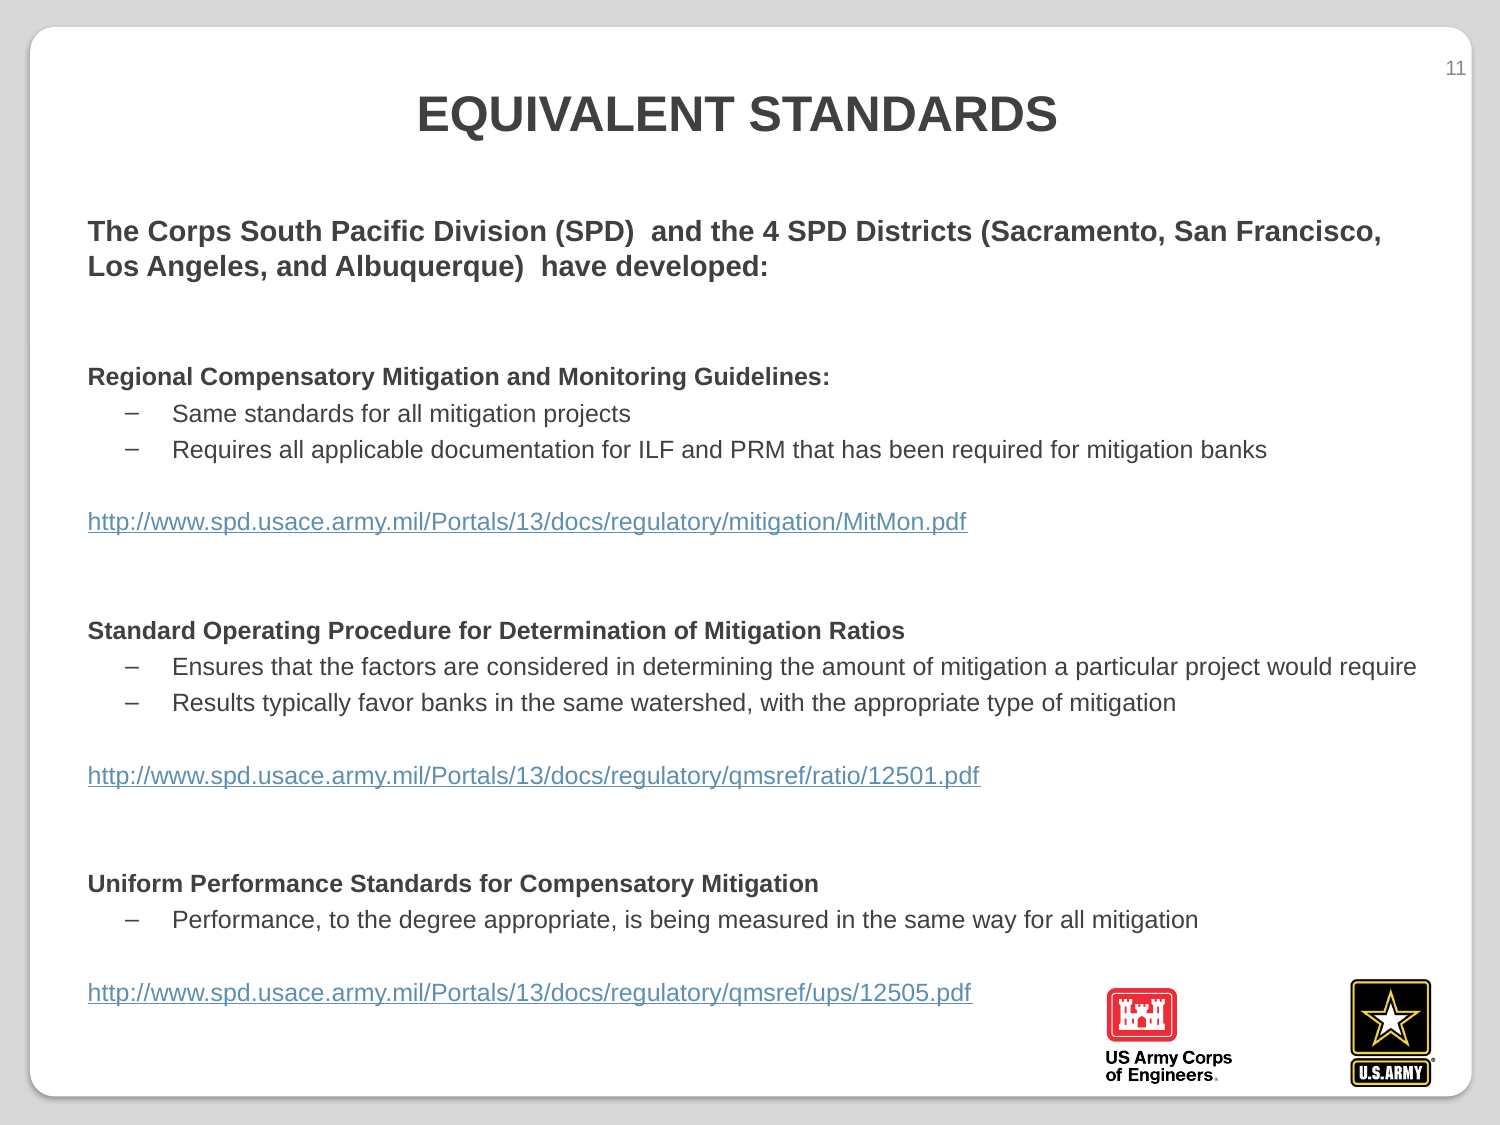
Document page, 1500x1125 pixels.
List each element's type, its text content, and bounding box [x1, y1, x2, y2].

picture [1106, 1035, 1232, 1084]
title Equivalent Standards [49, 44, 1426, 178]
list The Corps South Pacific Division (SPD) and the 4 SPD Districts (Sacramento, San Francisco, Los Angeles, and Albuquerque) have developed: Regional Compensatory Mitigation and Monitoring Guidelines: Same standards for all mitigation projects Requires all applicable documentation for ILF and PRM that has been required for mitigation banks http://www.spd.usace.army.mil/Portals/13/docs/regulatory/mitigation/MitMon.pdf Standard Operating Procedure for Determination of Mitigation Ratios Ensures that the factors are considered in determining the amount of mitigation a particular project would require Results typically favor banks in the same watershed, with the appropriate type of mitigation http://www.spd.usace.army.mil/Portals/13/docs/regulatory/qmsref/ratio/12501.pdf Uniform Performance Standards for Compensatory Mitigation Performance, to the degree appropriate, is being measured in the same way for all mitigation http://www.spd.usace.army.mil/Portals/13/docs/regulatory/qmsref/ups/12505.pdf [72, 204, 1448, 1035]
slide_number 11 [1362, 37, 1482, 98]
picture [1299, 953, 1482, 1113]
